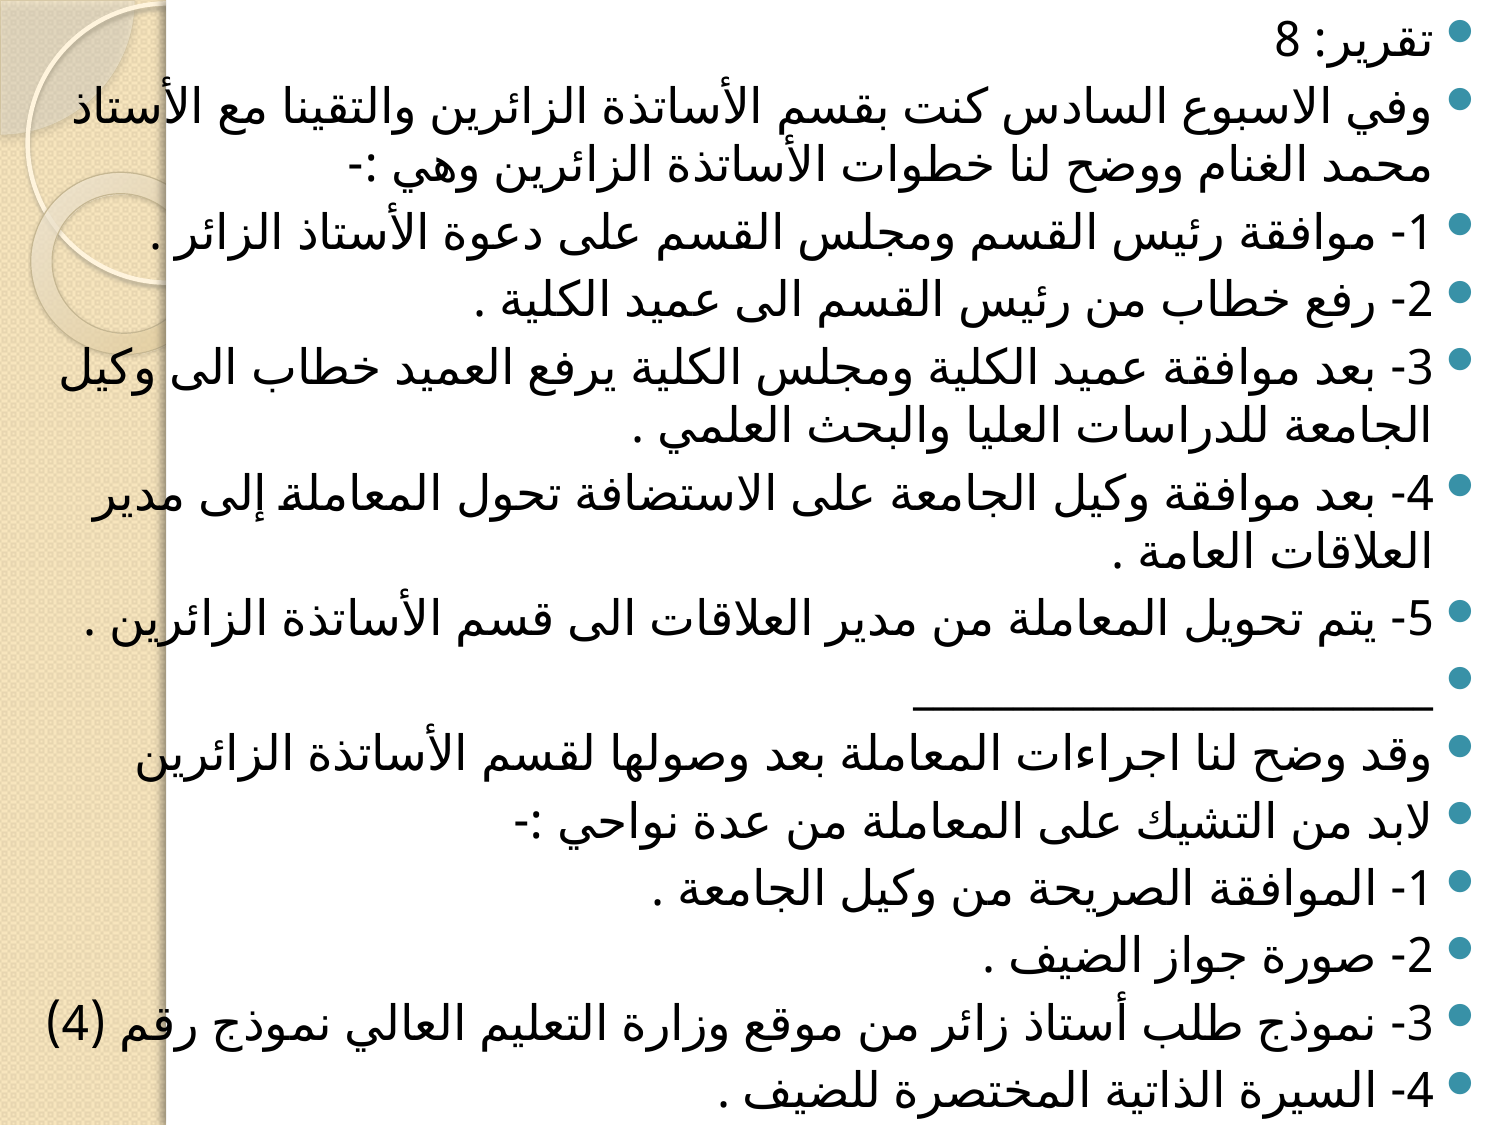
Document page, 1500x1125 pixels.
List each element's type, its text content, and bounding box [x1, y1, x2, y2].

list تقرير: 8 وفي الاسبوع السادس كنت بقسم الأساتذة الزائرين والتقينا مع الأستاذ محمد الغنام ووضح لنا خطوات الأساتذة الزائرين وهي :- 1- موافقة رئيس القسم ومجلس القسم على دعوة الأستاذ الزائر . 2- رفع خطاب من رئيس القسم الى عميد الكلية . 3- بعد موافقة عميد الكلية ومجلس الكلية يرفع العميد خطاب الى وكيل الجامعة للدراسات العليا والبحث العلمي . 4- بعد موافقة وكيل الجامعة على الاستضافة تحول المعاملة إلى مدير العلاقات العامة . 5- يتم تحويل المعاملة من مدير العلاقات الى قسم الأساتذة الزائرين . __________________________ وقد وضح لنا اجراءات المعاملة بعد وصولها لقسم الأساتذة الزائرين لابد من التشيك على المعاملة من عدة نواحي :- 1- الموافقة الصريحة من وكيل الجامعة . 2- صورة جواز الضيف . 3- نموذج طلب أستاذ زائر من موقع وزارة التعليم العالي نموذج رقم (4) 4- السيرة الذاتية المختصرة للضيف . [0, 0, 1500, 1125]
